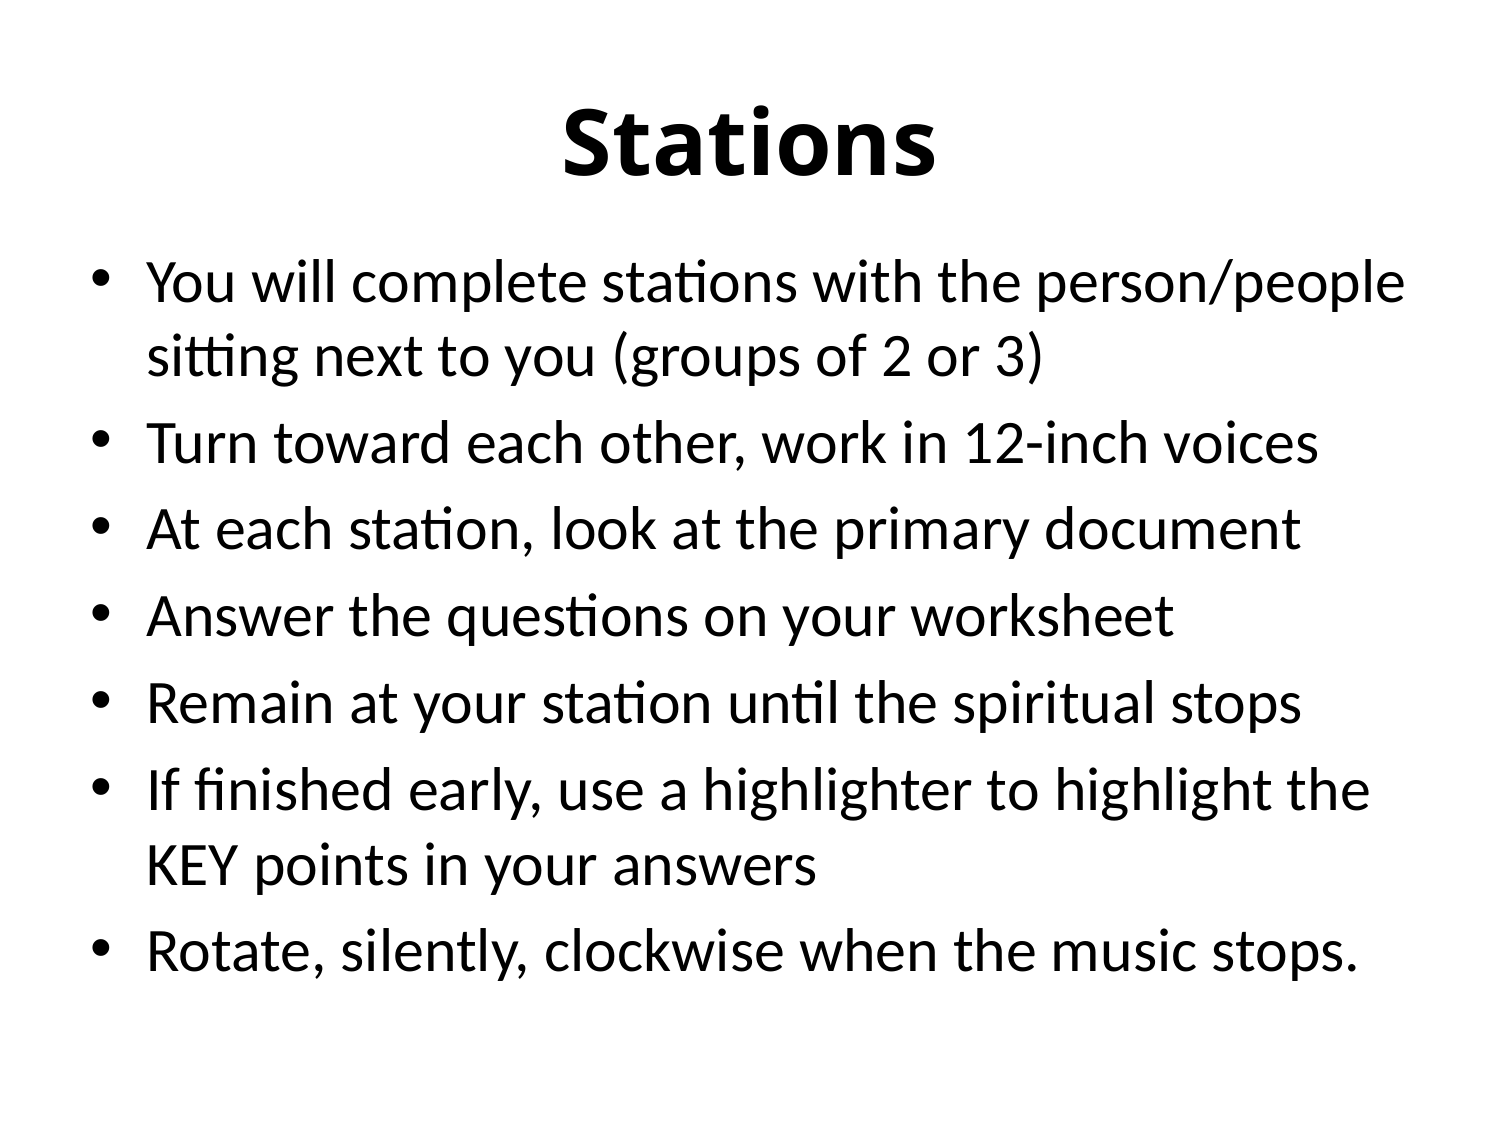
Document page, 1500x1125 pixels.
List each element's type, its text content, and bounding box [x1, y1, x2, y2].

list You will complete stations with the person/people sitting next to you (groups of 2 or 3) Turn toward each other, work in 12-inch voices At each station, look at the primary document Answer the questions on your worksheet Remain at your station until the spiritual stops If finished early, use a highlighter to highlight the KEY points in your answers Rotate, silently, clockwise when the music stops. [75, 232, 1425, 1054]
title Stations [75, 45, 1425, 232]
